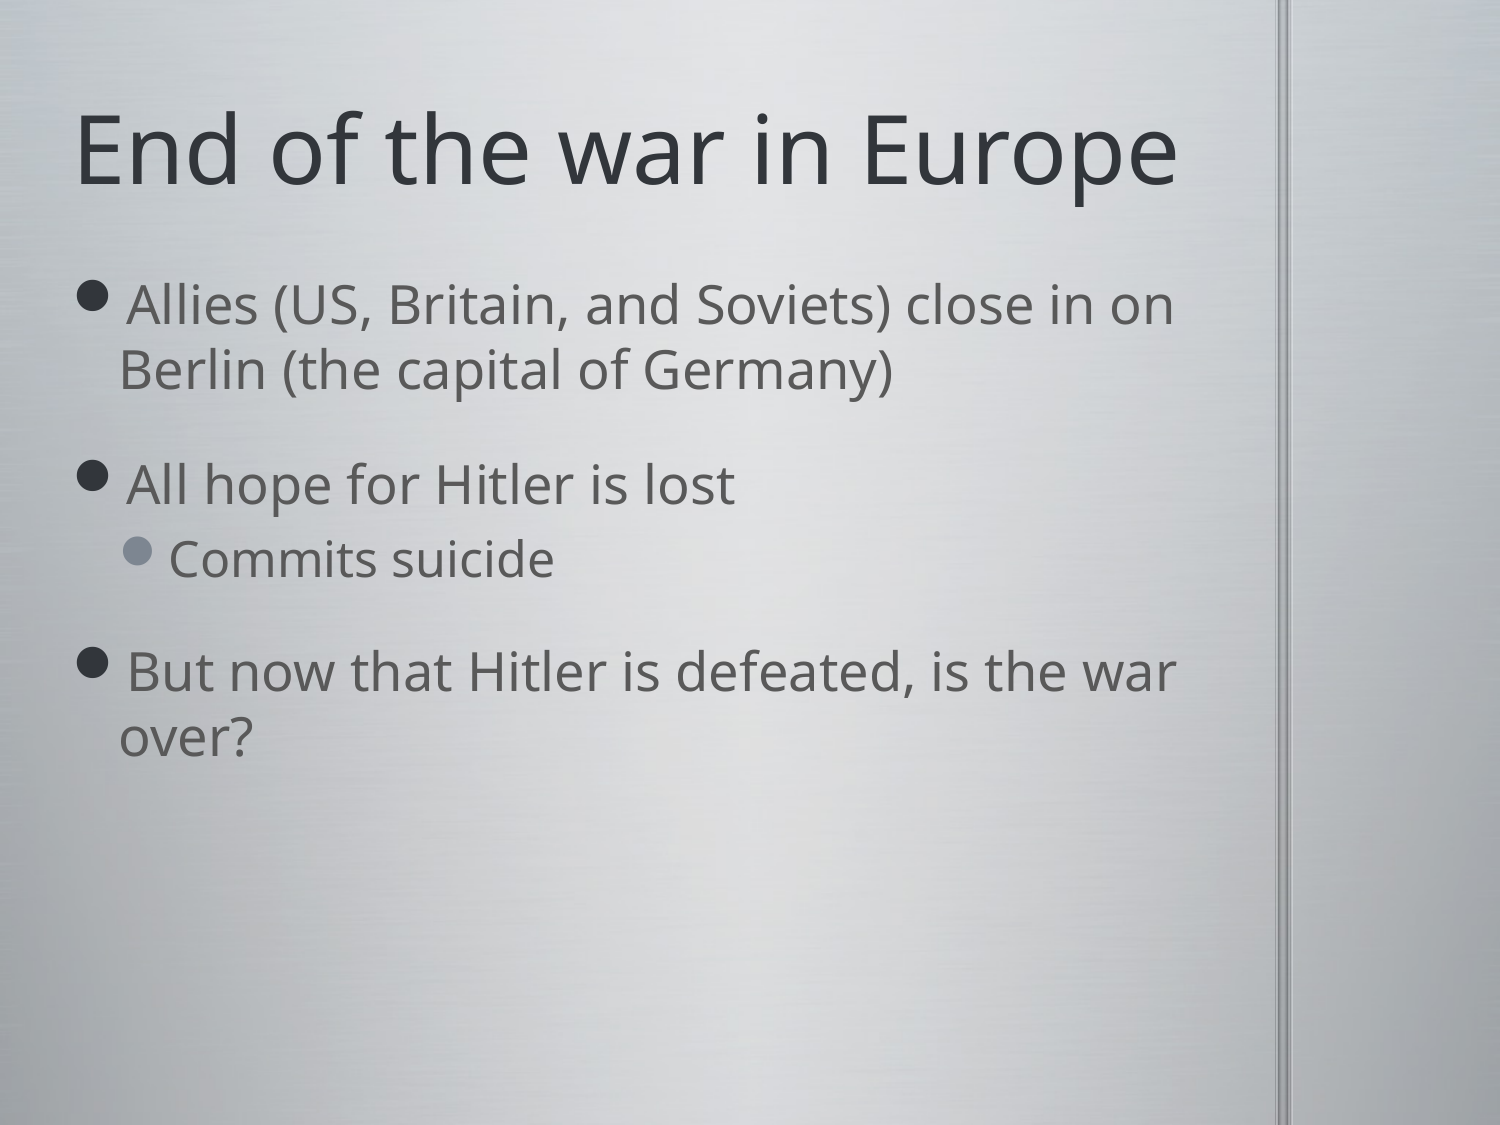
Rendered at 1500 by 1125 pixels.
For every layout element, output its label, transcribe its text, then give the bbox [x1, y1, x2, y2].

title End of the war in Europe [57, 86, 1220, 207]
list Allies (US, Britain, and Soviets) close in on Berlin (the capital of Germany) All hope for Hitler is lost Commits suicide But now that Hitler is defeated, is the war over? [57, 262, 1220, 1005]
picture [0, 0, 1500, 1125]
